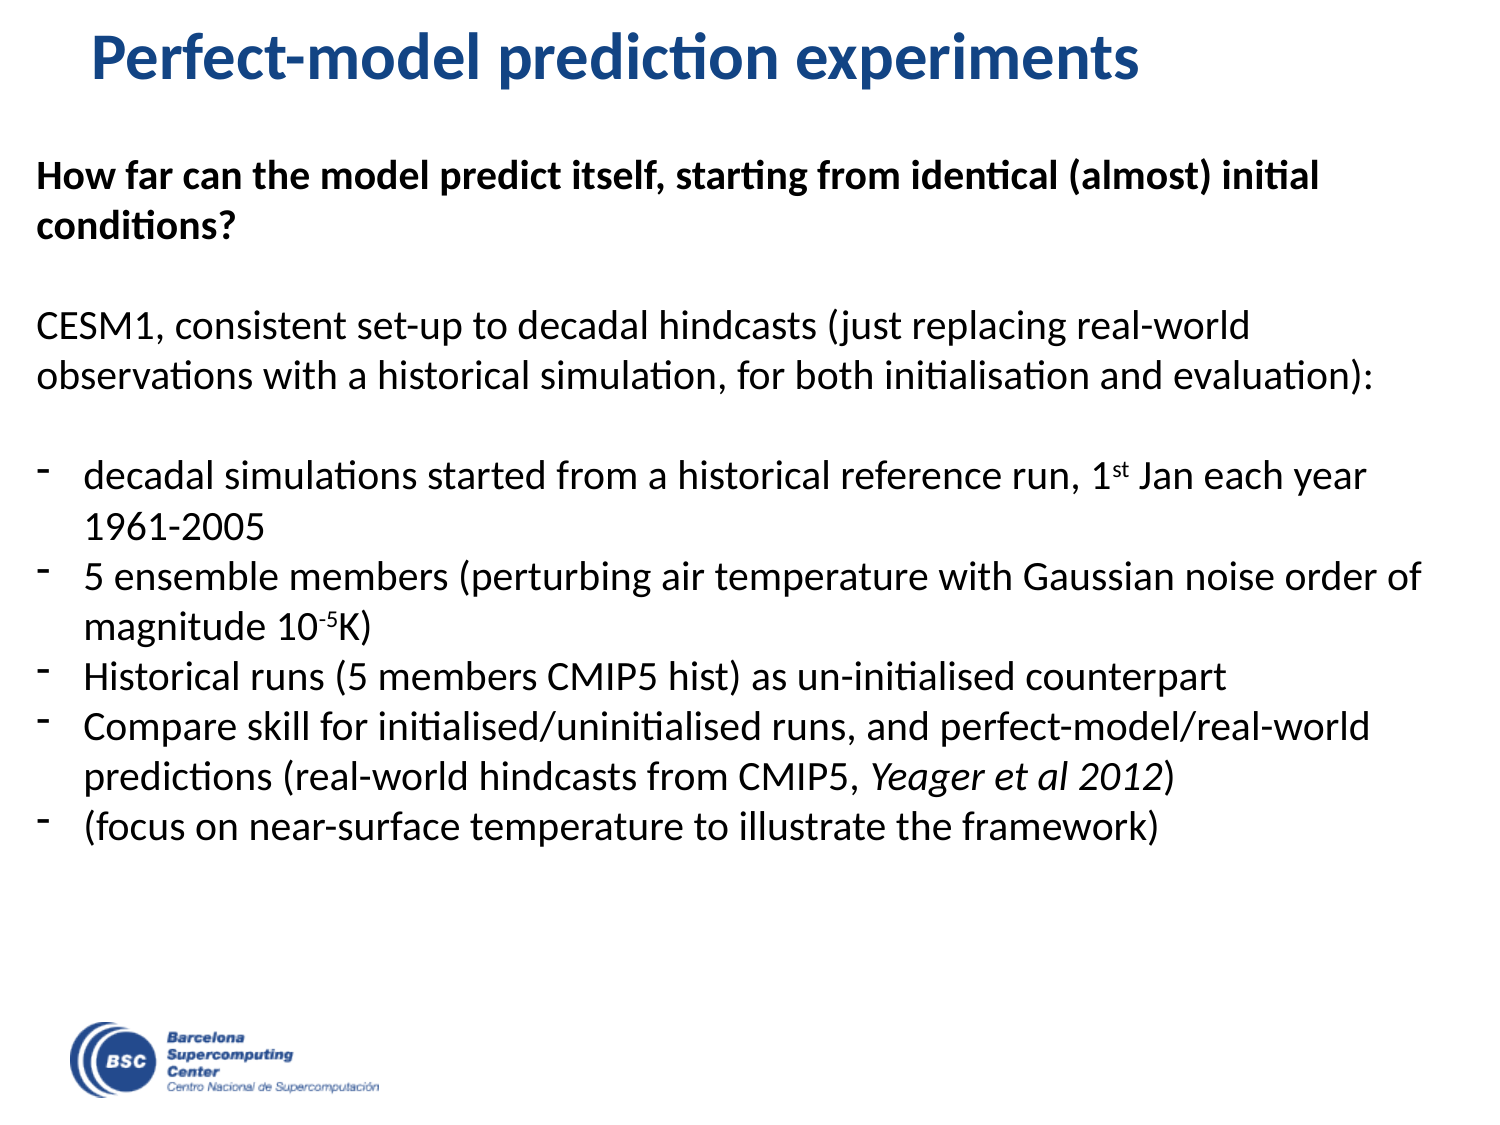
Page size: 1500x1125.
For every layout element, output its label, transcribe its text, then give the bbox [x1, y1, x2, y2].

title Perfect-model prediction experiments [76, 6, 1427, 110]
picture [70, 1022, 379, 1098]
text_box How far can the model predict itself, starting from identical (almost) initial conditions? CESM1, consistent set-up to decadal hindcasts (just replacing real-world observations with a historical simulation, for both initialisation and evaluation): decadal simulations started from a historical reference run, 1st Jan each year 1961-2005 5 ensemble members (perturbing air temperature with Gaussian noise order of magnitude 10-5K) Historical runs (5 members CMIP5 hist) as un-initialised counterpart Compare skill for initialised/uninitialised runs, and perfect-model/real-world predictions (real-world hindcasts from CMIP5, Yeager et al 2012) (focus on near-surface temperature to illustrate the framework) [21, 140, 1470, 906]
